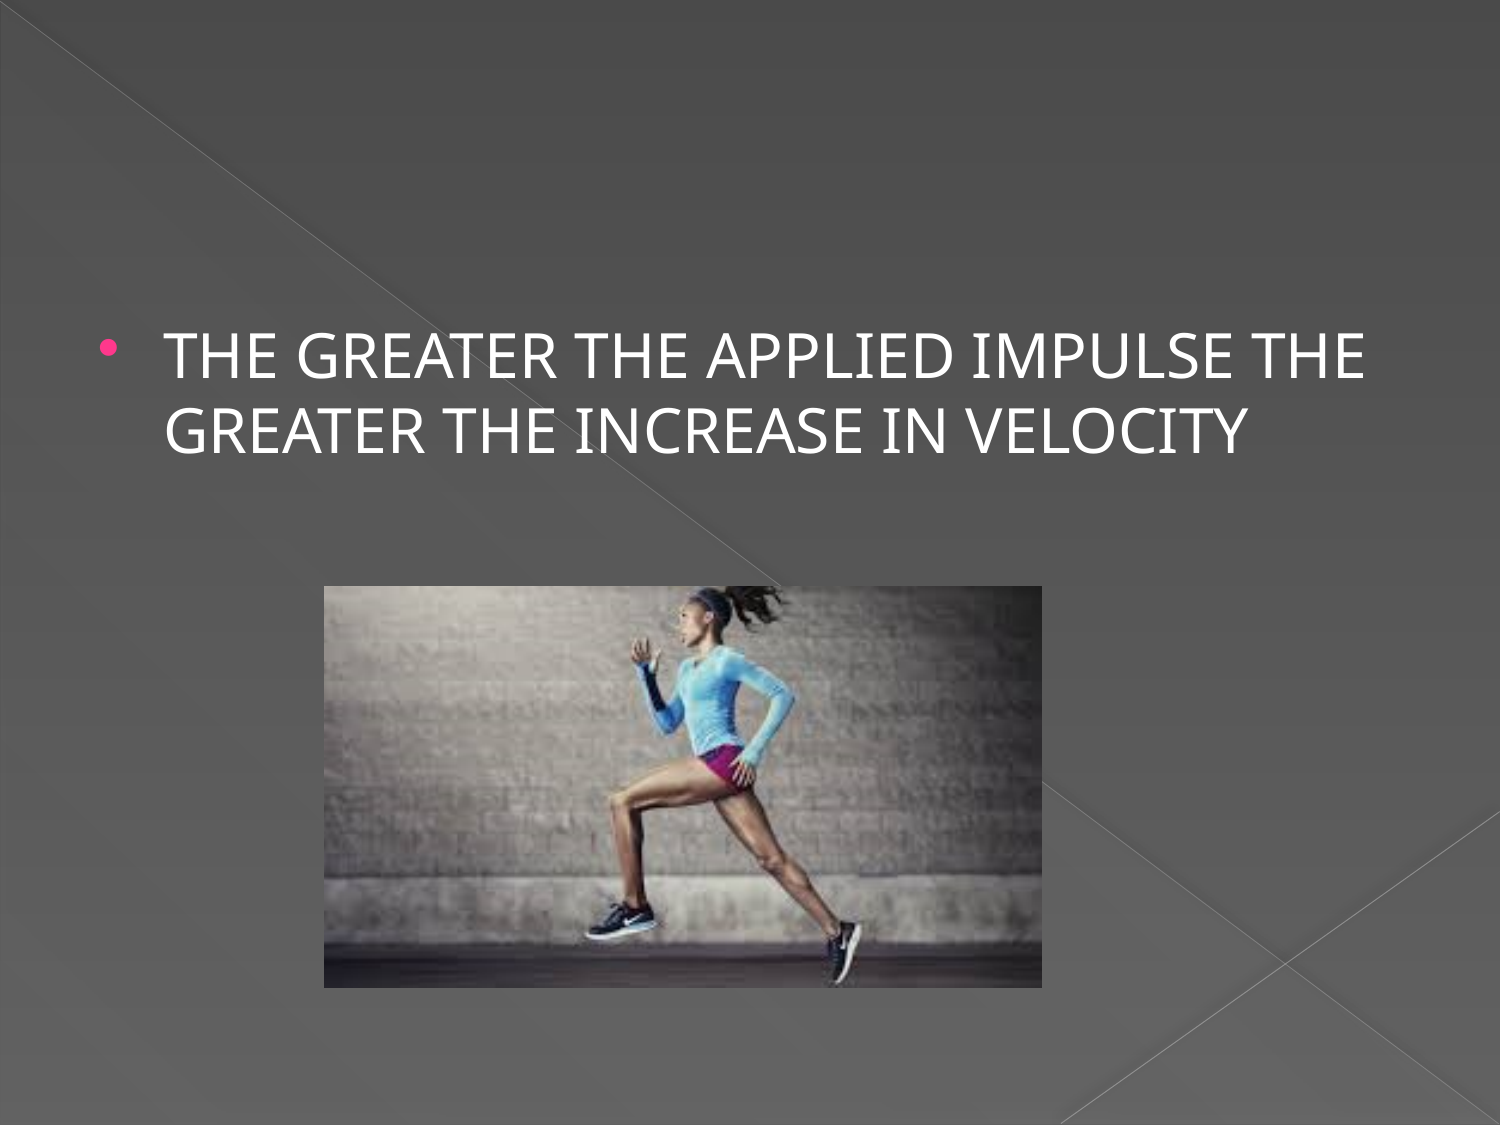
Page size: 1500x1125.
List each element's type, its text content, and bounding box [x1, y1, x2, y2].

list THE GREATER THE APPLIED IMPULSE THE GREATER THE INCREASE IN VELOCITY [75, 308, 1425, 1059]
picture [324, 585, 1043, 988]
